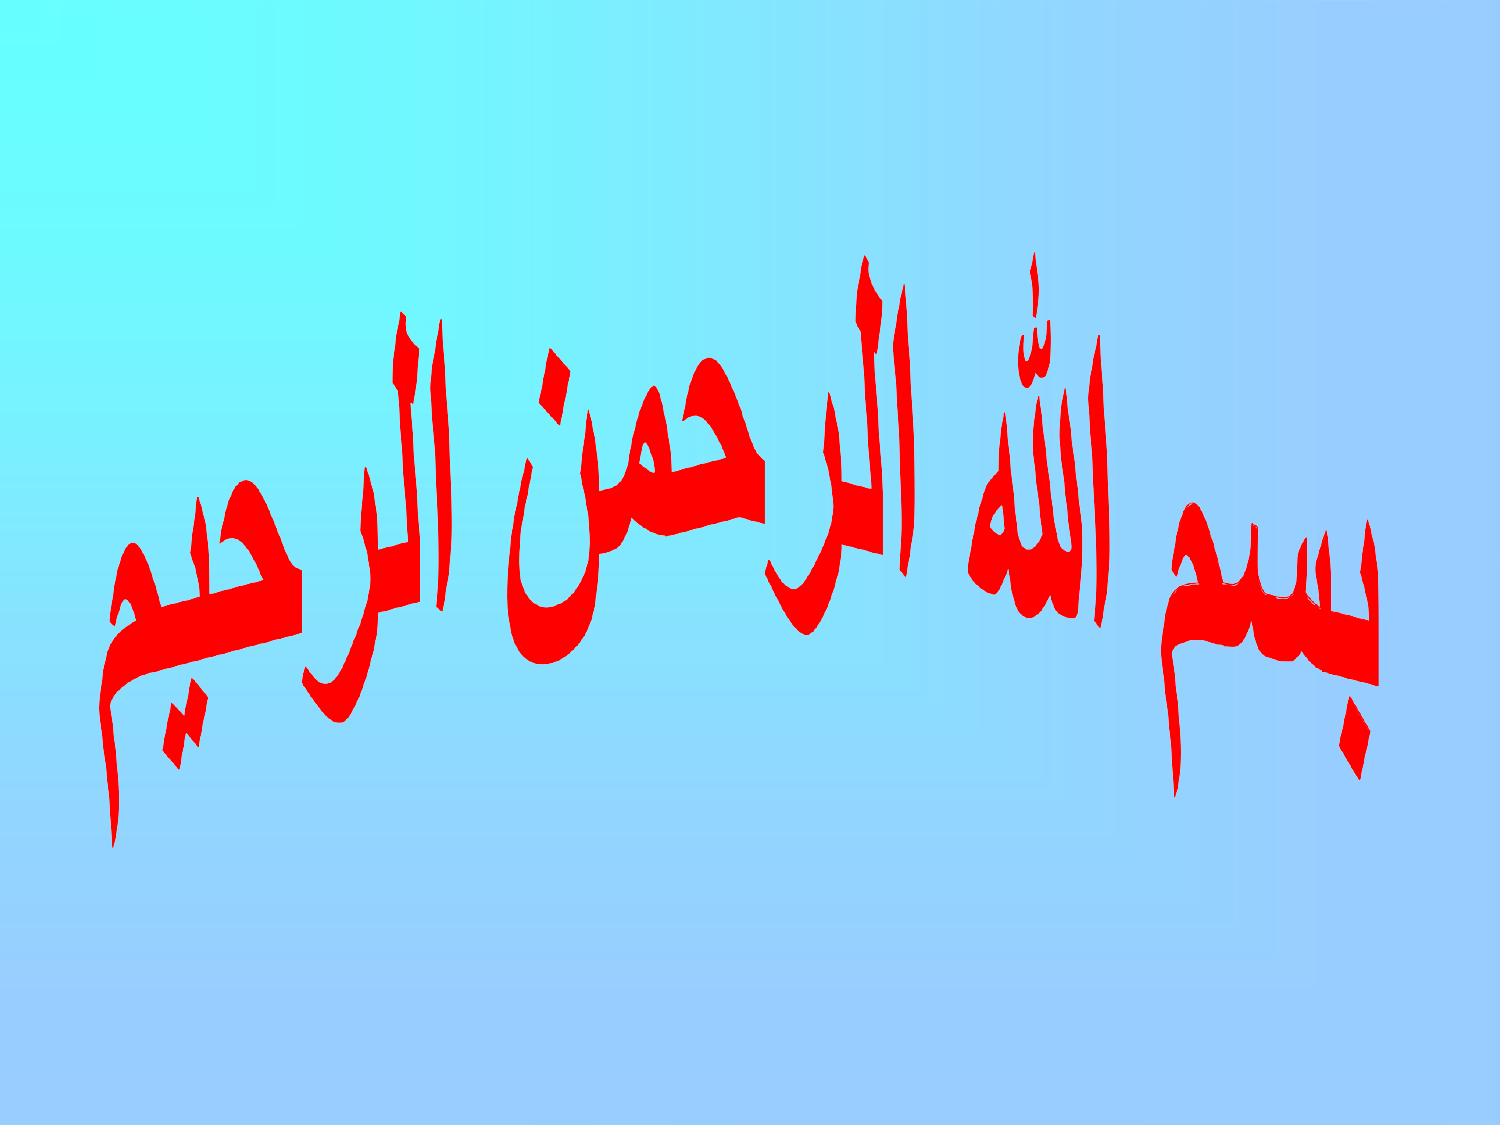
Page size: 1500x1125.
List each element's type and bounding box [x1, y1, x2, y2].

text_box [99, 252, 1379, 848]
picture [0, 0, 1500, 1125]
